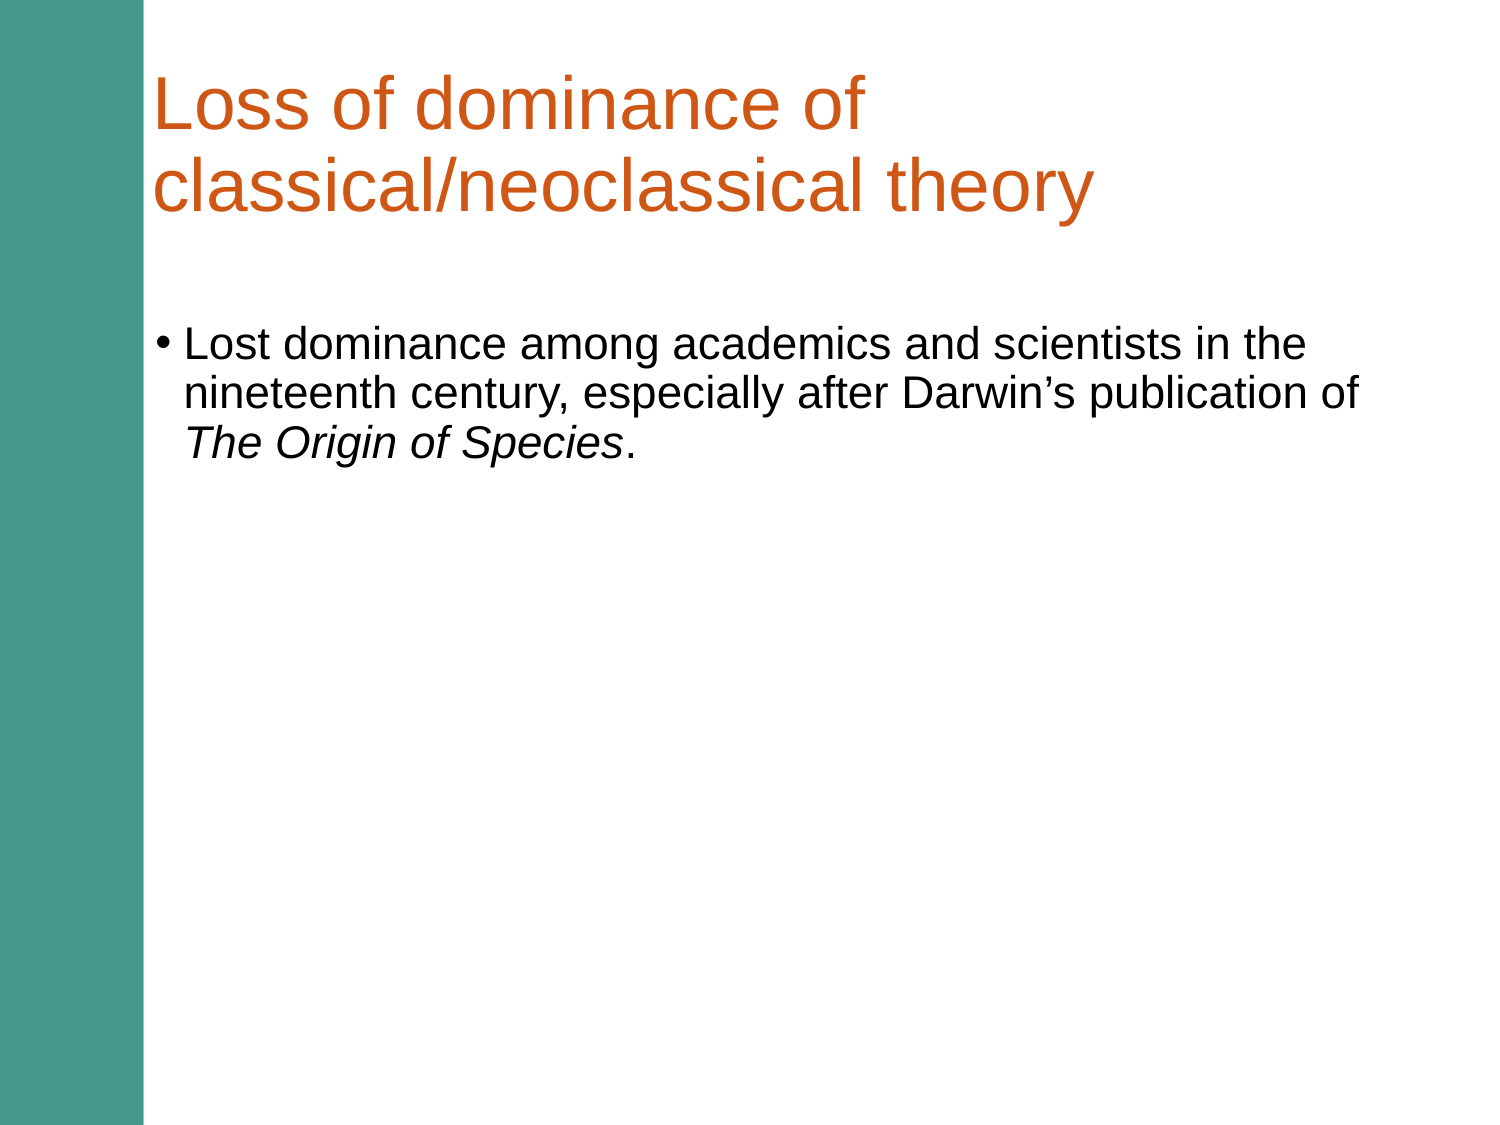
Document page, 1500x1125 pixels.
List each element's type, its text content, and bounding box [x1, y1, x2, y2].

title Loss of dominance of classical/neoclassical theory [137, 37, 1432, 255]
picture [0, 0, 1500, 1125]
list Lost dominance among academics and scientists in the nineteenth century, especially after Darwin’s publication of The Origin of Species. [140, 312, 1435, 563]
